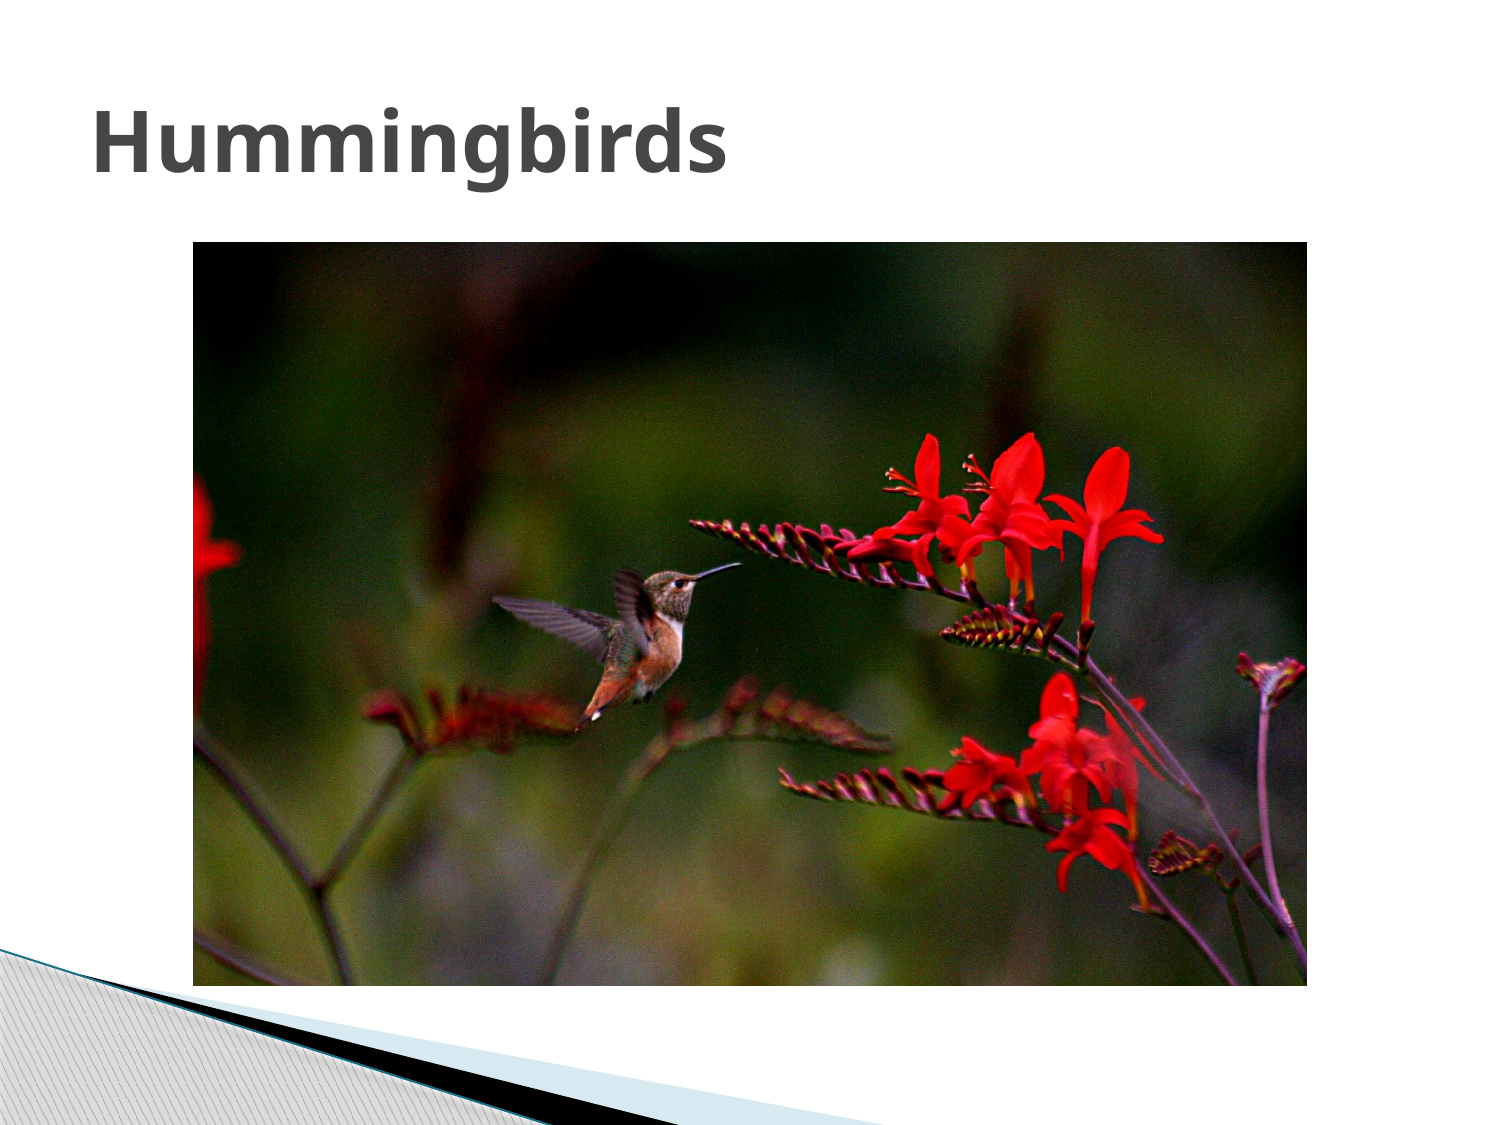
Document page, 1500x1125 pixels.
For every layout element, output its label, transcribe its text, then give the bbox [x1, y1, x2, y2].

title Hummingbirds [75, 45, 1425, 233]
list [192, 242, 1307, 986]
